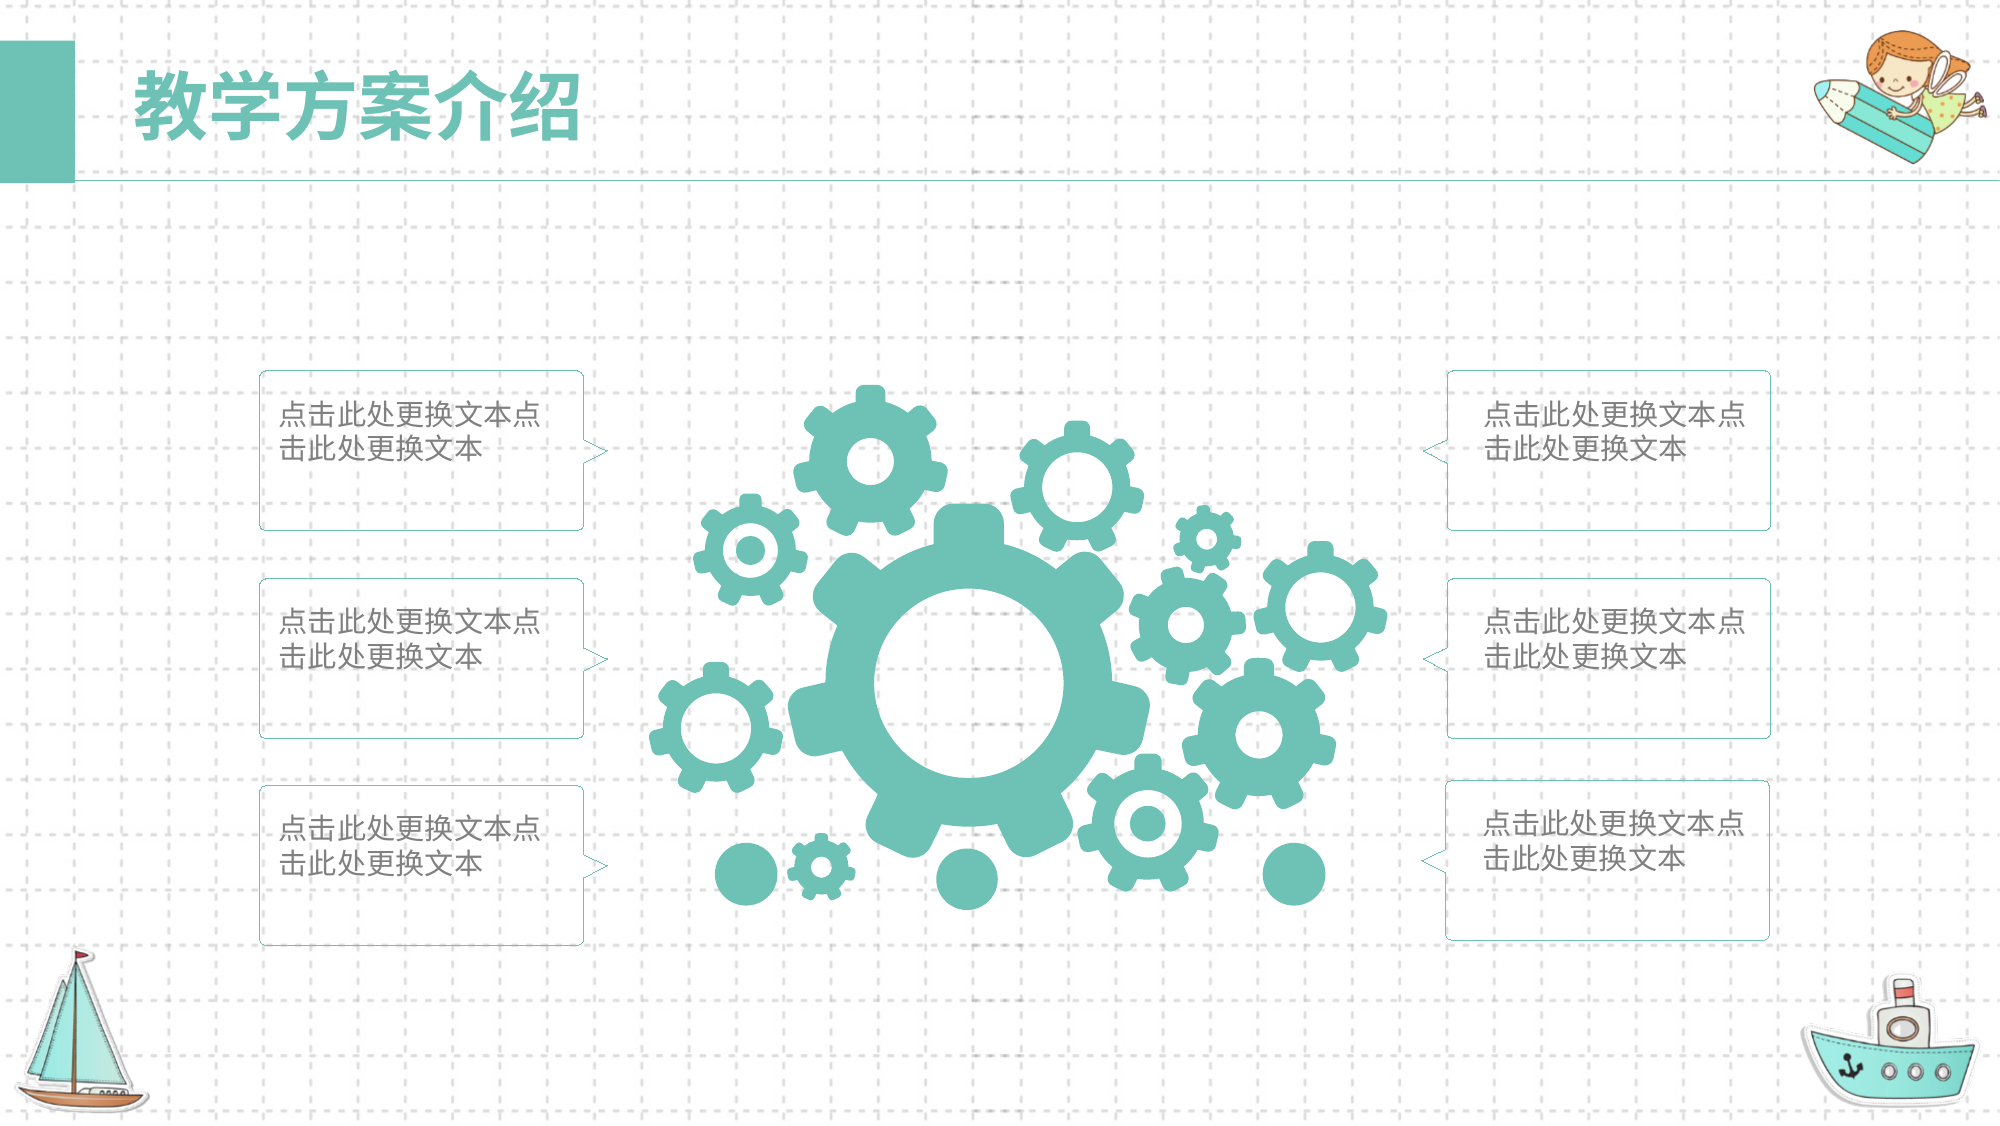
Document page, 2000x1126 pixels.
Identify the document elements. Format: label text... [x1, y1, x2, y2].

text_box [1423, 370, 1771, 531]
text_box [1423, 578, 1771, 739]
text_box 点击此处更换文本点击此处更换文本 [1474, 801, 1772, 880]
text_box 点击此处更换文本点击此处更换文本 [1475, 600, 1773, 678]
text_box [259, 578, 608, 739]
text_box 点击此处更换文本点击此处更换文本 [271, 600, 569, 678]
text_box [0, 9, 2000, 184]
text_box [1421, 780, 1770, 941]
picture [0, 184, 2000, 1126]
text_box [259, 370, 608, 531]
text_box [648, 384, 1389, 911]
text_box 点击此处更换文本点击此处更换文本 [271, 391, 569, 470]
text_box 点击此处更换文本点击此处更换文本 [1475, 391, 1773, 470]
text_box 点击此处更换文本点击此处更换文本 [271, 806, 569, 885]
picture [0, 0, 2000, 9]
text_box [259, 785, 608, 946]
